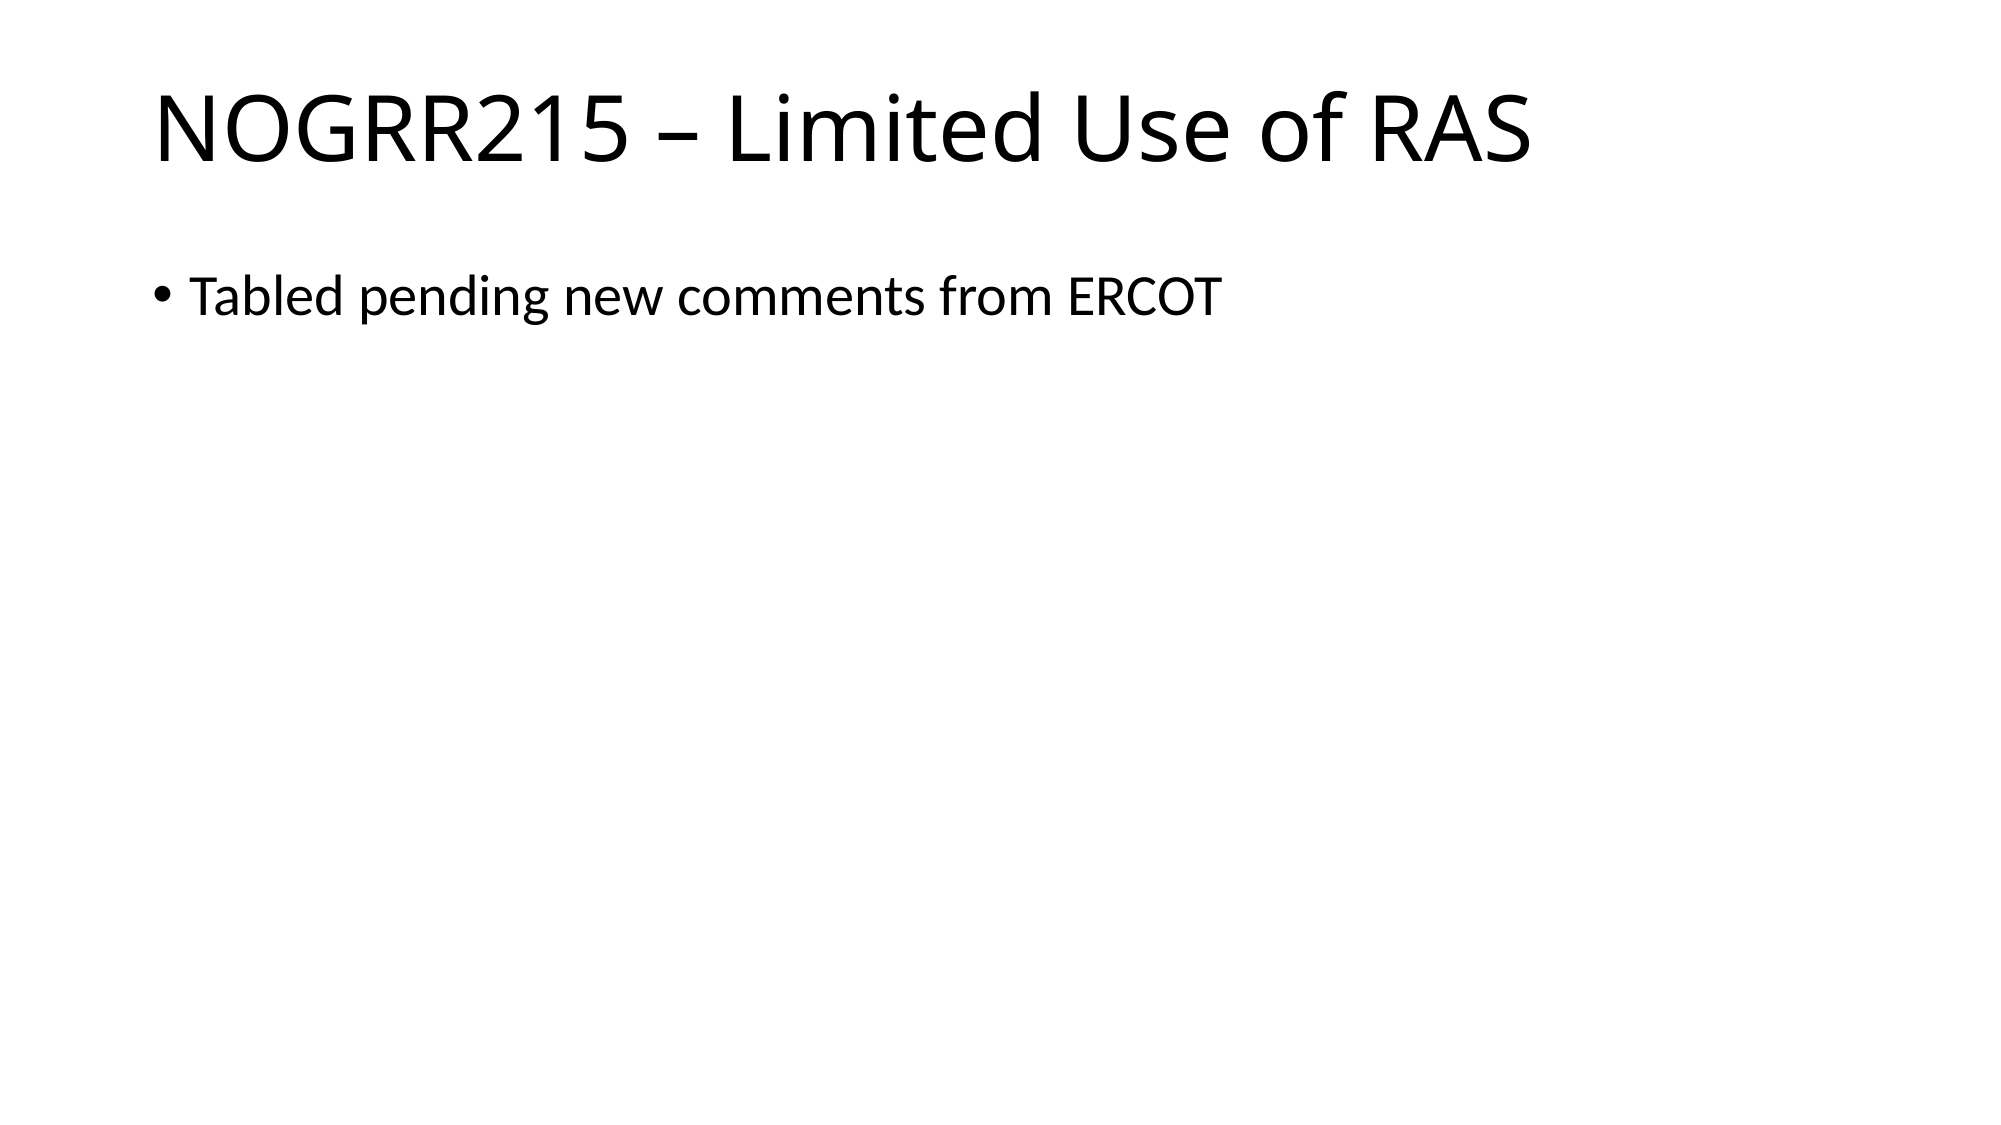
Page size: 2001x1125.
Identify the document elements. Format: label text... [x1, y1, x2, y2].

list Tabled pending new comments from ERCOT [137, 257, 1863, 972]
title NOGRR215 – Limited Use of RAS [137, 23, 1863, 241]
